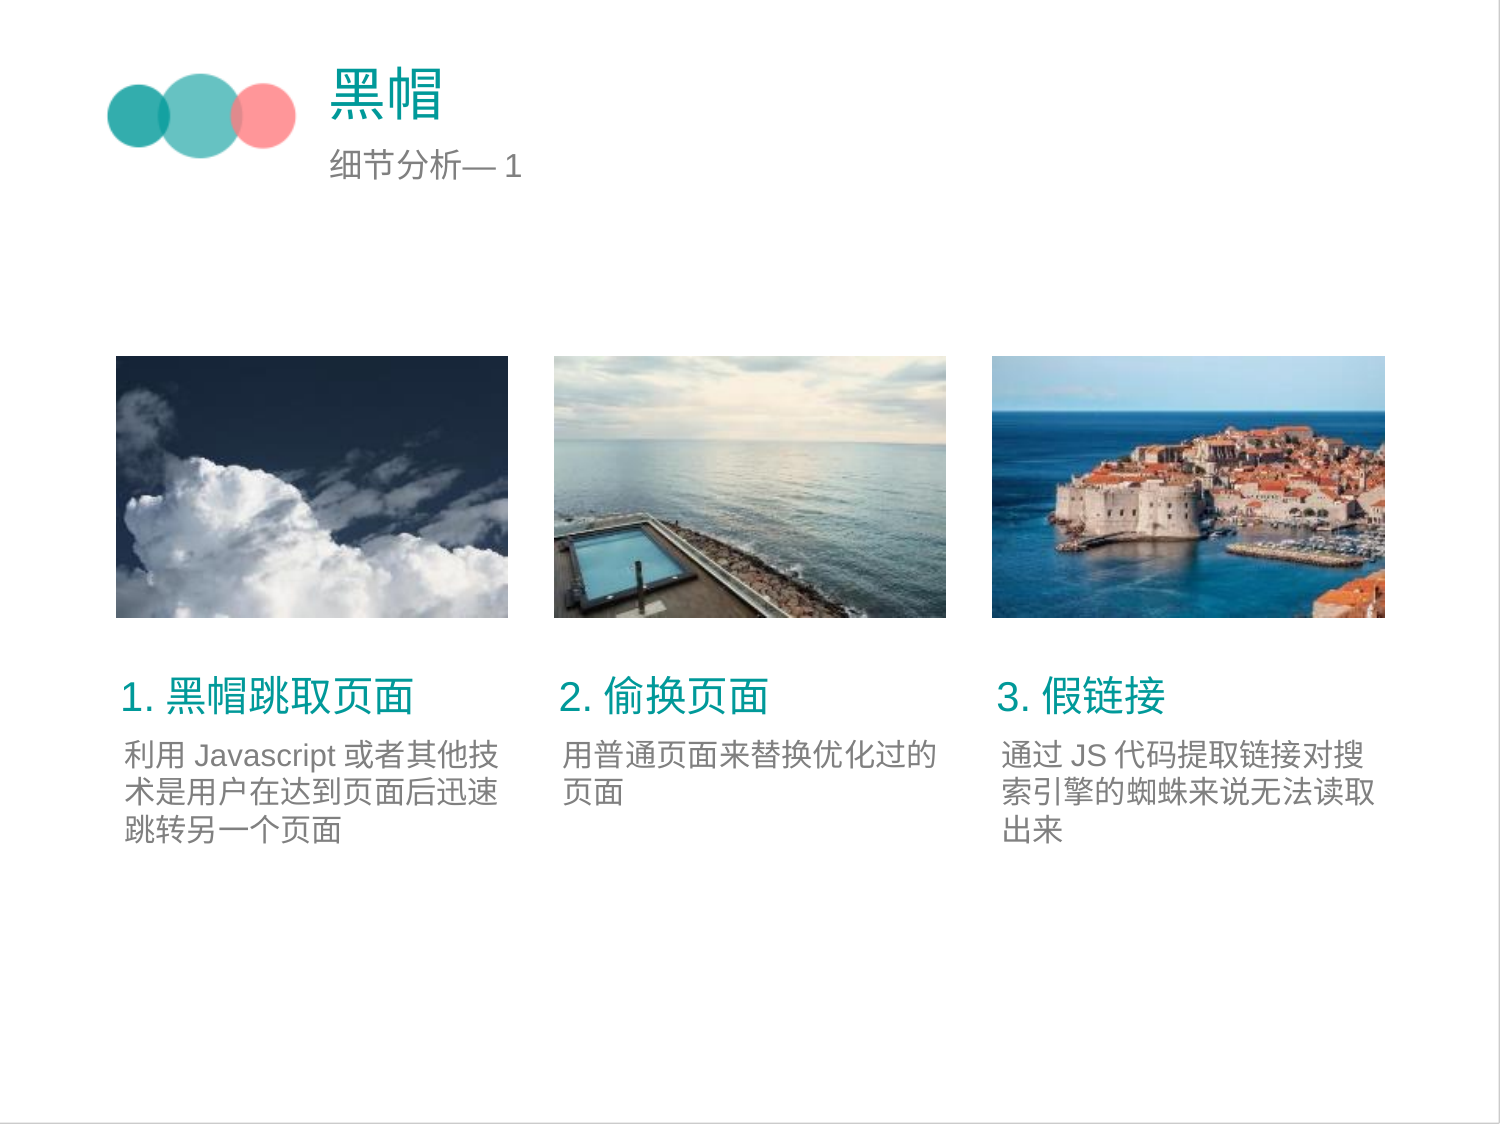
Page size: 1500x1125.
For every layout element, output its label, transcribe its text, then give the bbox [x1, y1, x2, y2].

text_box 通过JS代码提取链接对搜索引擎的蜘蛛来说无法读取出来 [993, 727, 1385, 856]
text_box 3.假链接 [988, 662, 1175, 728]
picture [0, 0, 1500, 1125]
text_box 利用Javascript或者其他技术是用户在达到页面后迅速跳转另一个页面 [116, 727, 508, 856]
text_box 用普通页面来替换优化过的页面 [555, 727, 947, 818]
list 细节分析—1 [321, 136, 1426, 198]
text_box 1.黑帽跳取页面 [112, 662, 424, 728]
text_box 2.偷换页面 [550, 662, 778, 728]
title 黑帽 [320, 43, 1426, 142]
